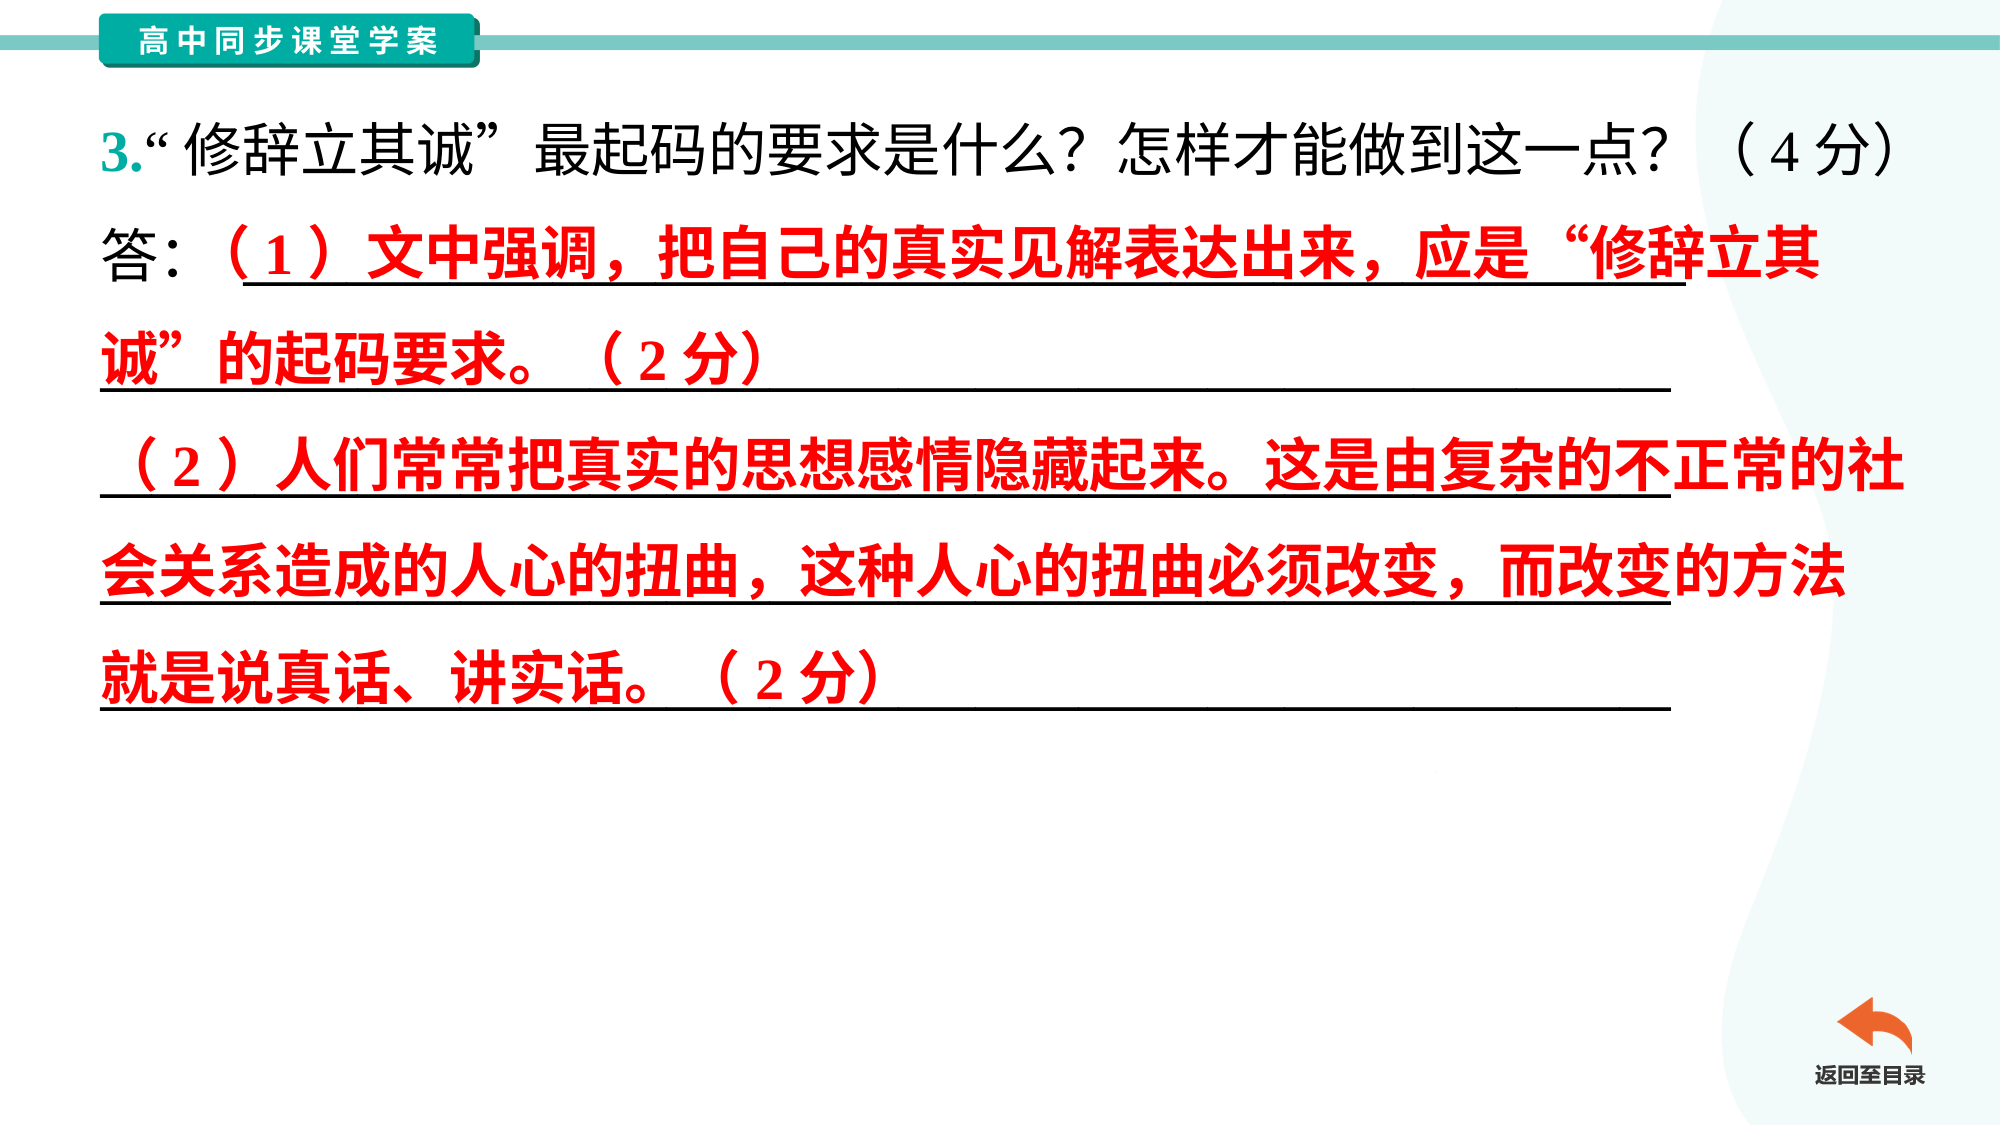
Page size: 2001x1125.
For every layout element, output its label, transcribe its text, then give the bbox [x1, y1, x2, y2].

text_box 3.“修辞立其诚”最起码的要求是什么？怎样才能做到这一点？（4分） 答： ________________________________________________________ _____________________________________________________________ _____________________________________________________________ _____________________________________________________________ _____________________________________________________________ [100, 76, 1899, 179]
text_box （1）文中强调，把自己的真实见解表达出来，应是“修辞立其 诚”的起码要求。（2分） （2）人们常常把真实的思想感情隐藏起来。这是由复杂的不正常的社 会关系造成的人心的扭曲，这种人心的扭曲必须改变，而改变的方法 就是说真话、讲实话。（2分） [100, 179, 1899, 711]
picture [0, 0, 2000, 1125]
text_box 3.“修辞立其诚”最起码的要求是什么？怎样才能做到这一点？（4分） 答： ________________________________________________________ _____________________________________________________________ _____________________________________________________________ _____________________________________________________________ _____________________________________________________________ [100, 711, 1899, 715]
